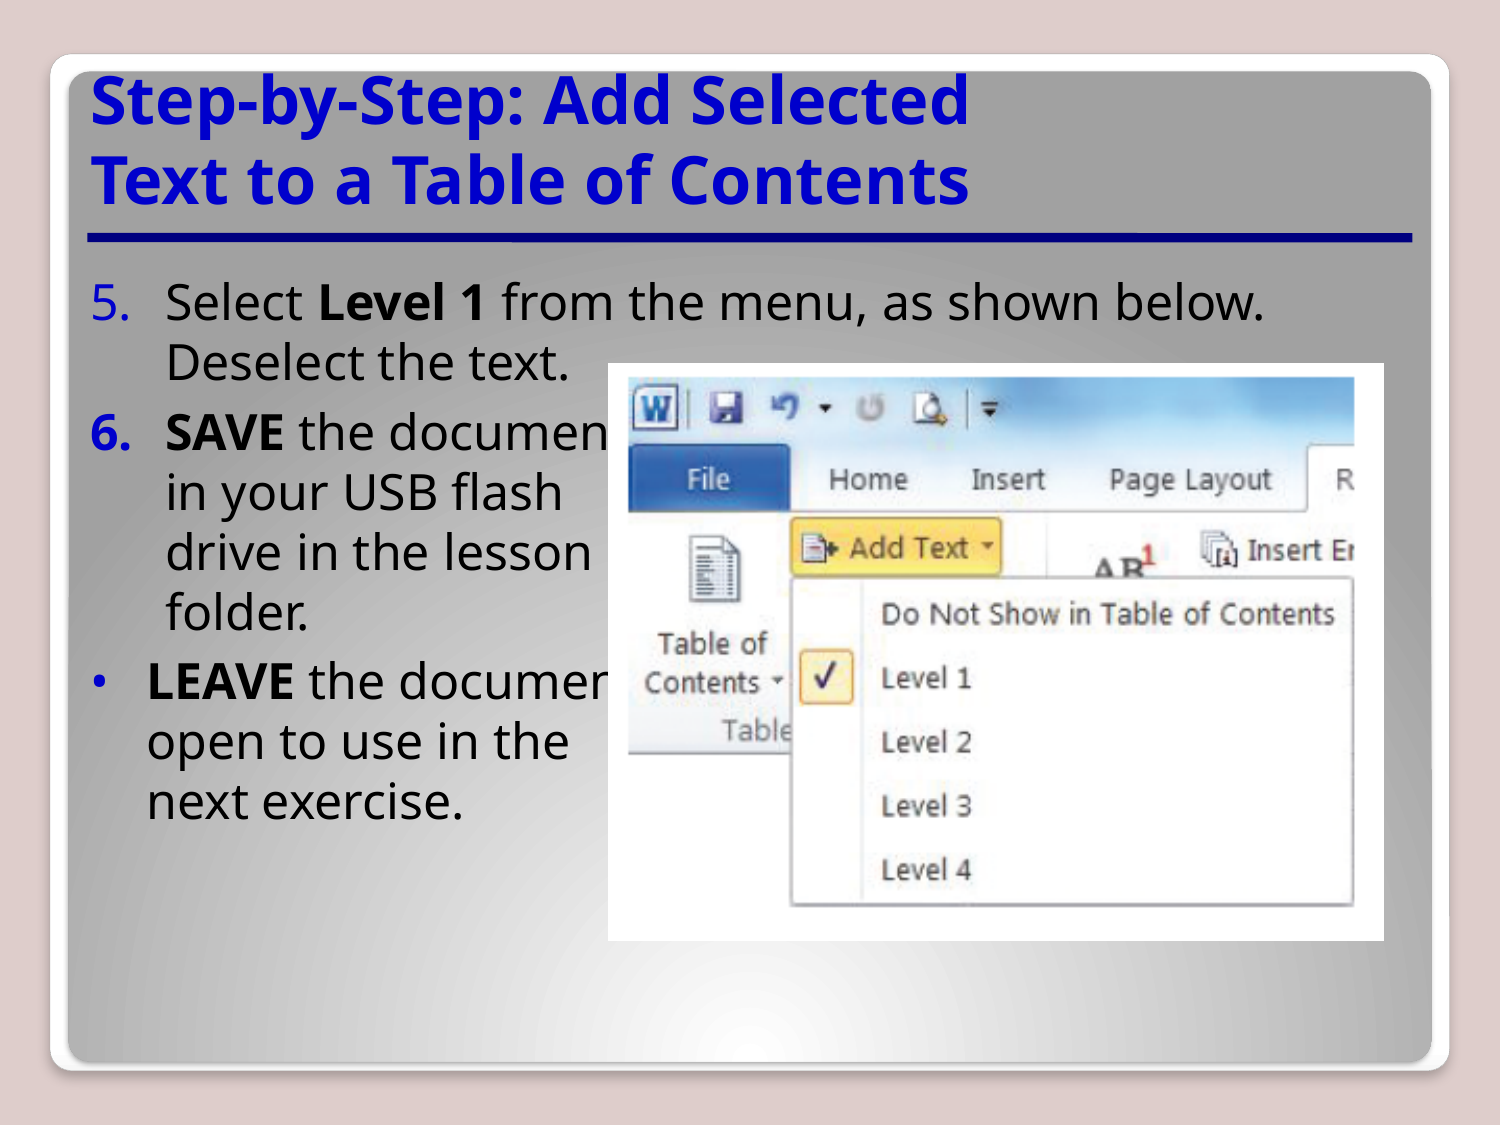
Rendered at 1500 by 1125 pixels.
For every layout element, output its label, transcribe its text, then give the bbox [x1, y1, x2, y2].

picture [608, 363, 1384, 941]
list Select Level 1 from the menu, as shown below. Deselect the text. SAVE the document in your USB flash drive in the lesson folder. LEAVE the document open to use in the next exercise. [74, 262, 1426, 1063]
title Step-by-Step: Add Selected Text to a Table of Contents [74, 74, 1426, 226]
